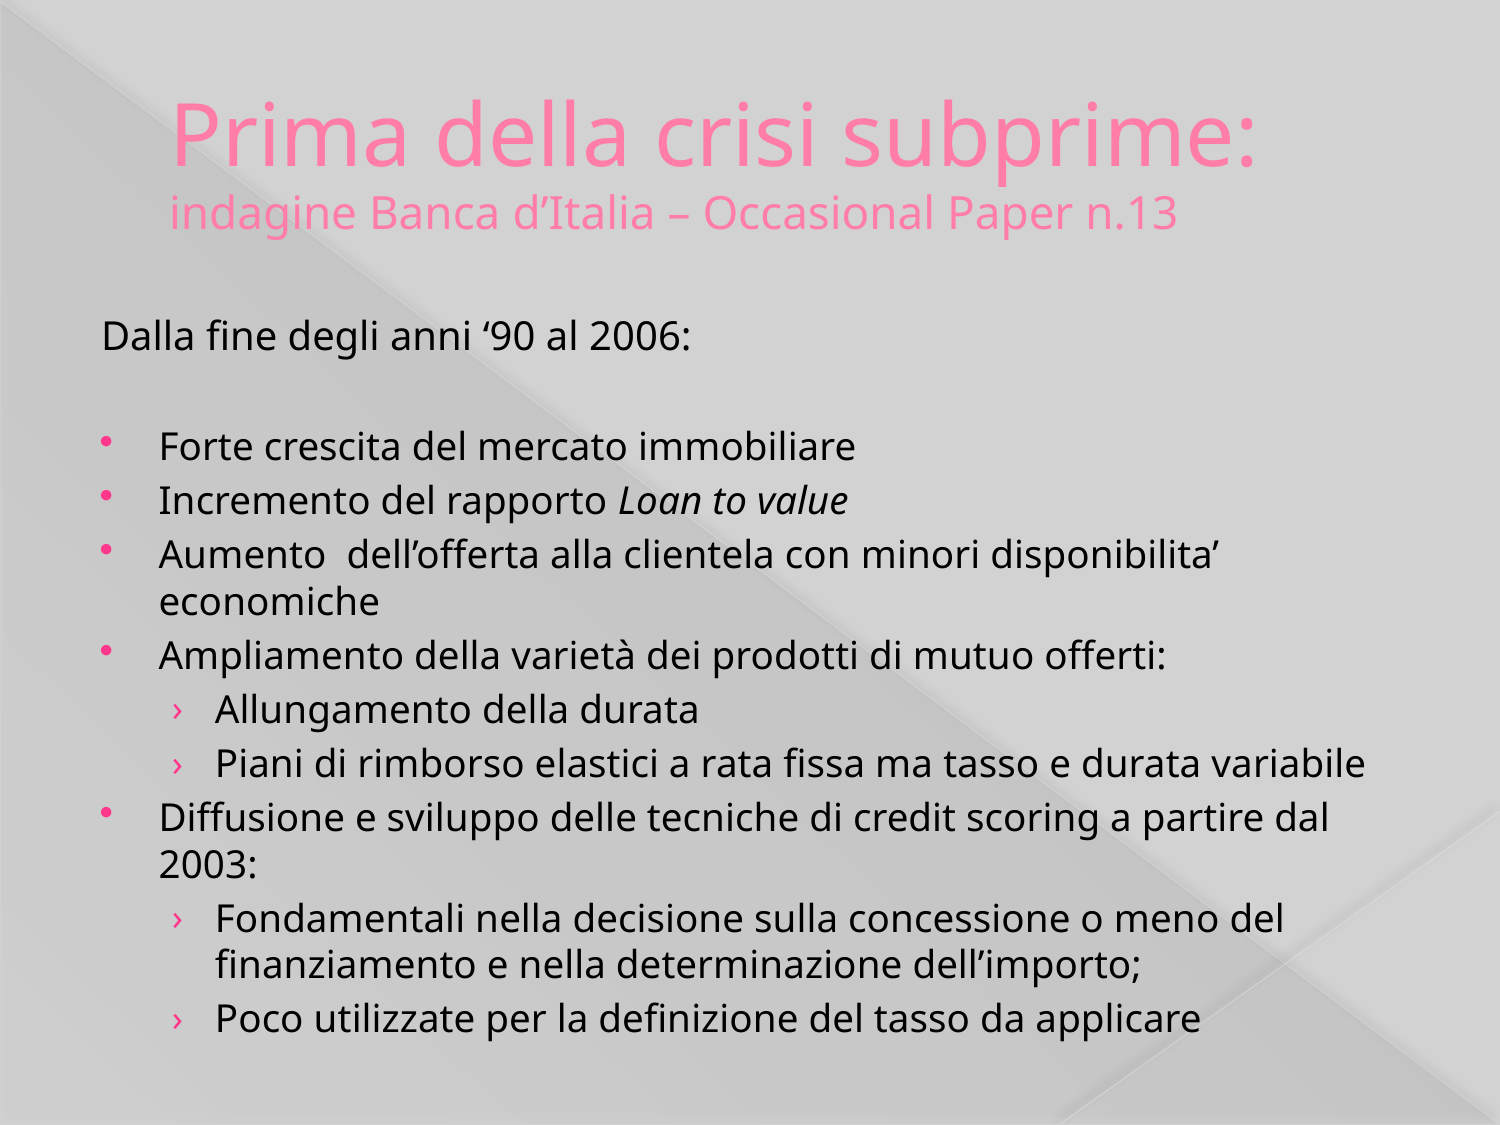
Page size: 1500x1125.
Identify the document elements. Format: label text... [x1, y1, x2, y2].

title Prima della crisi subprime: indagine Banca d’Italia – Occasional Paper n.13 [75, 43, 1425, 274]
list Dalla fine degli anni ‘90 al 2006: Forte crescita del mercato immobiliare Incremento del rapporto Loan to value Aumento dell’offerta alla clientela con minori disponibilita’ economiche Ampliamento della varietà dei prodotti di mutuo offerti: Allungamento della durata Piani di rimborso elastici a rata fissa ma tasso e durata variabile Diffusione e sviluppo delle tecniche di credit scoring a partire dal 2003: Fondamentali nella decisione sulla concessione o meno del finanziamento e nella determinazione dell’importo; Poco utilizzate per la definizione del tasso da applicare [76, 302, 1427, 1059]
